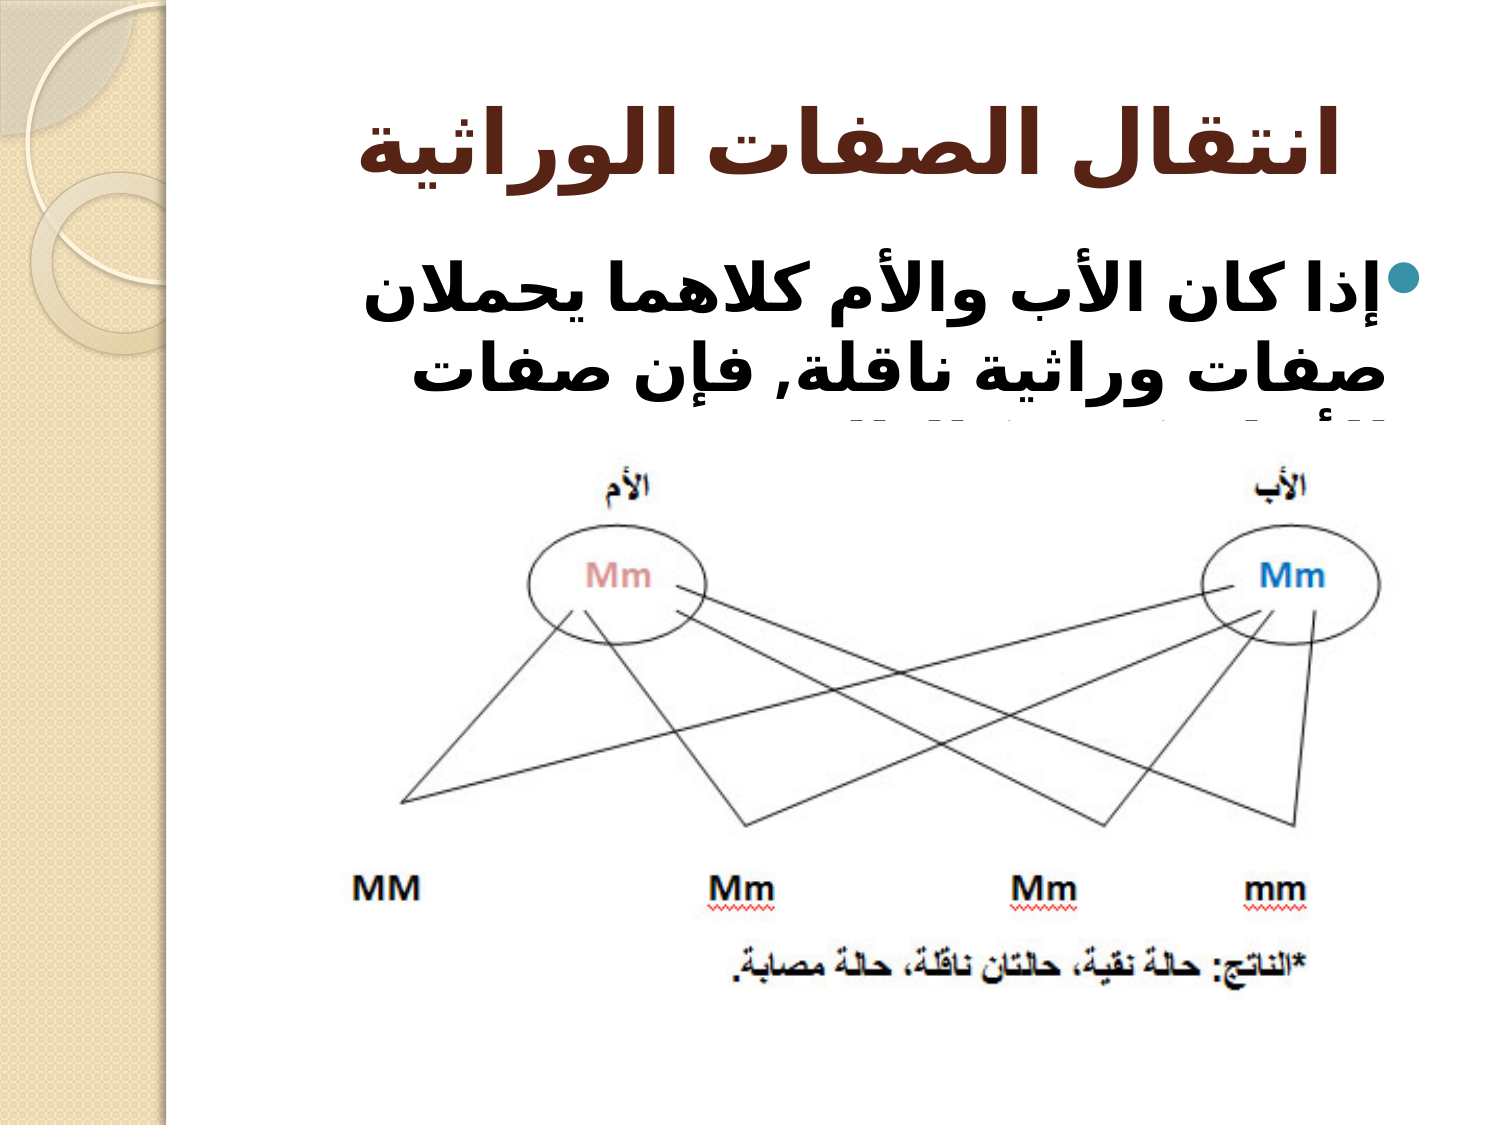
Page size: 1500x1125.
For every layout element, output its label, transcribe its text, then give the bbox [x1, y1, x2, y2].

picture [210, 421, 1435, 1002]
title انتقال الصفات الوراثية [235, 45, 1466, 233]
list إذا كان الأب والأم كلاهما يحملان صفات وراثية ناقلة, فإن صفات الأبناء تكون كالتالي: [235, 237, 1466, 1025]
